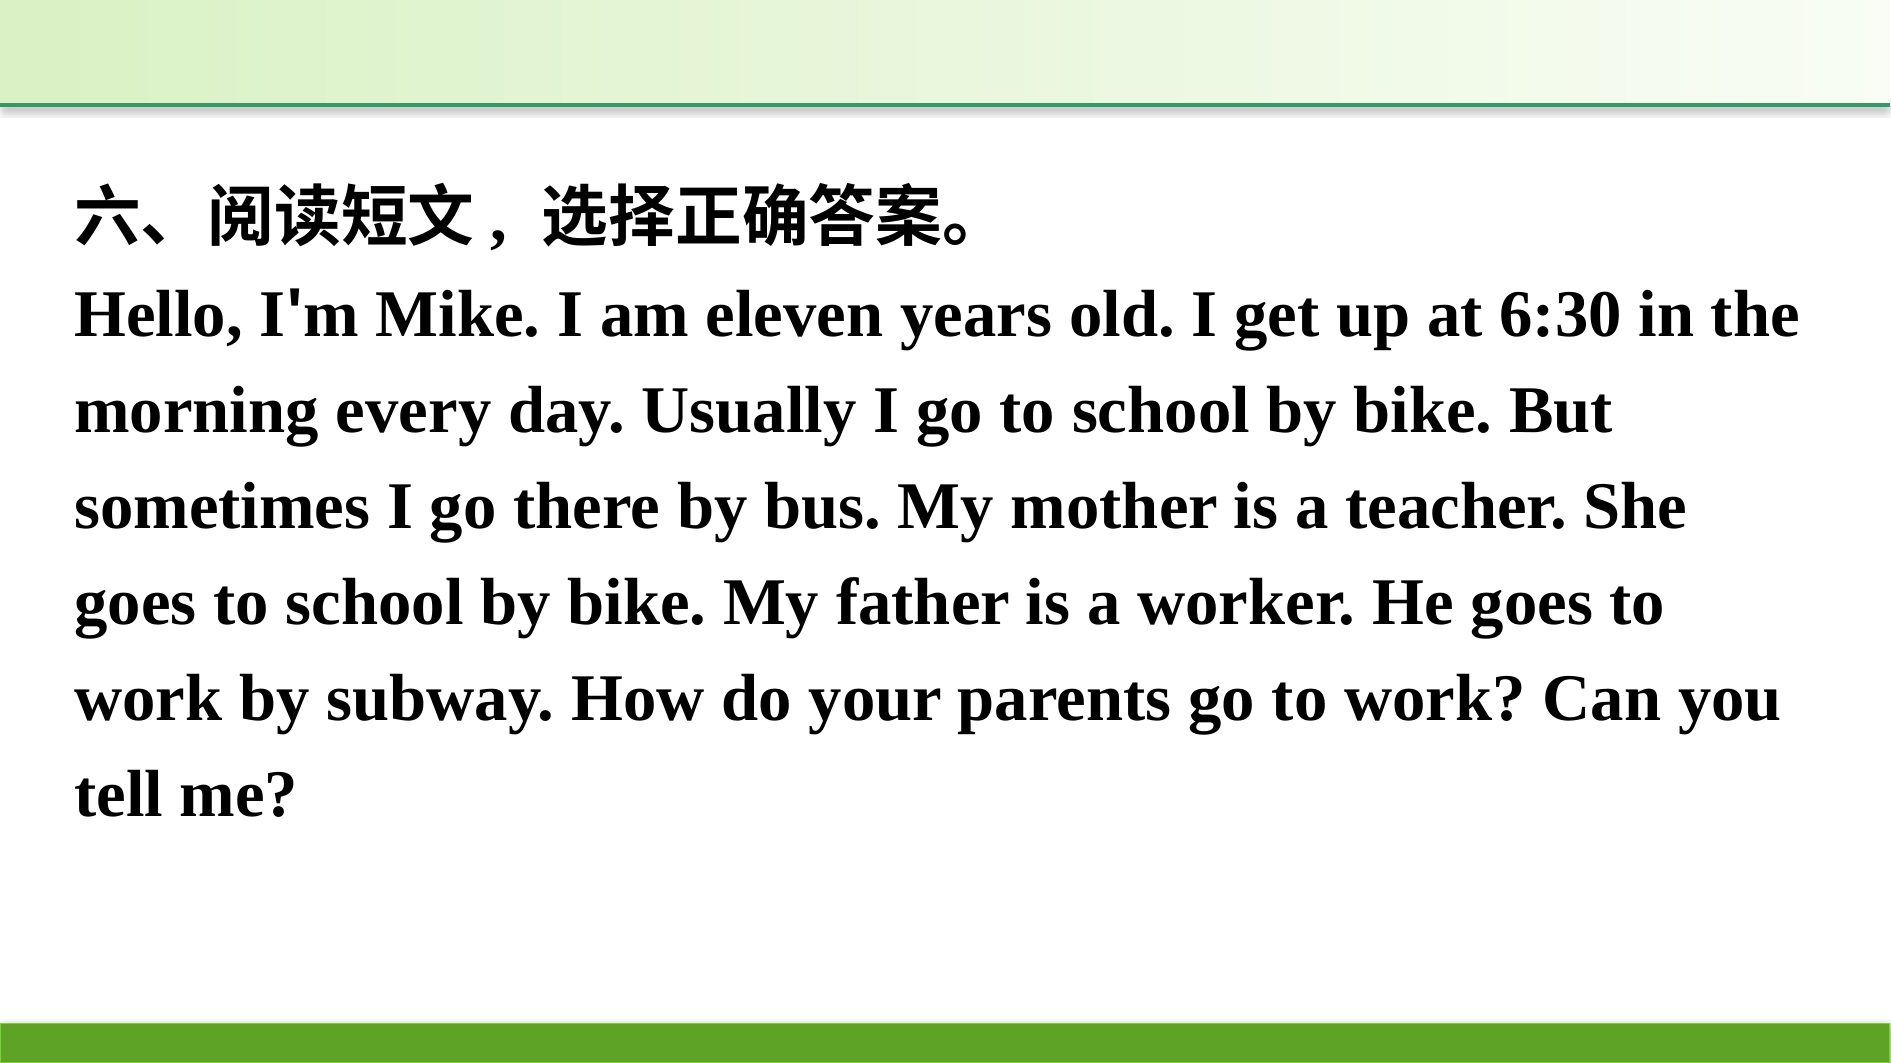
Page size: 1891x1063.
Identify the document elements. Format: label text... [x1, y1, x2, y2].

text_box 六、阅读短文, 选择正确答案。 Hello, I'm Mike. I am eleven years old. I get up at 6:30 in the morning every day. Usually I go to school by bike. But sometimes I go there by bus. My mother is a teacher. She goes to school by bike. My father is a worker. He goes to work by subway. How do your parents go to work? Can you tell me? [59, 150, 1833, 837]
